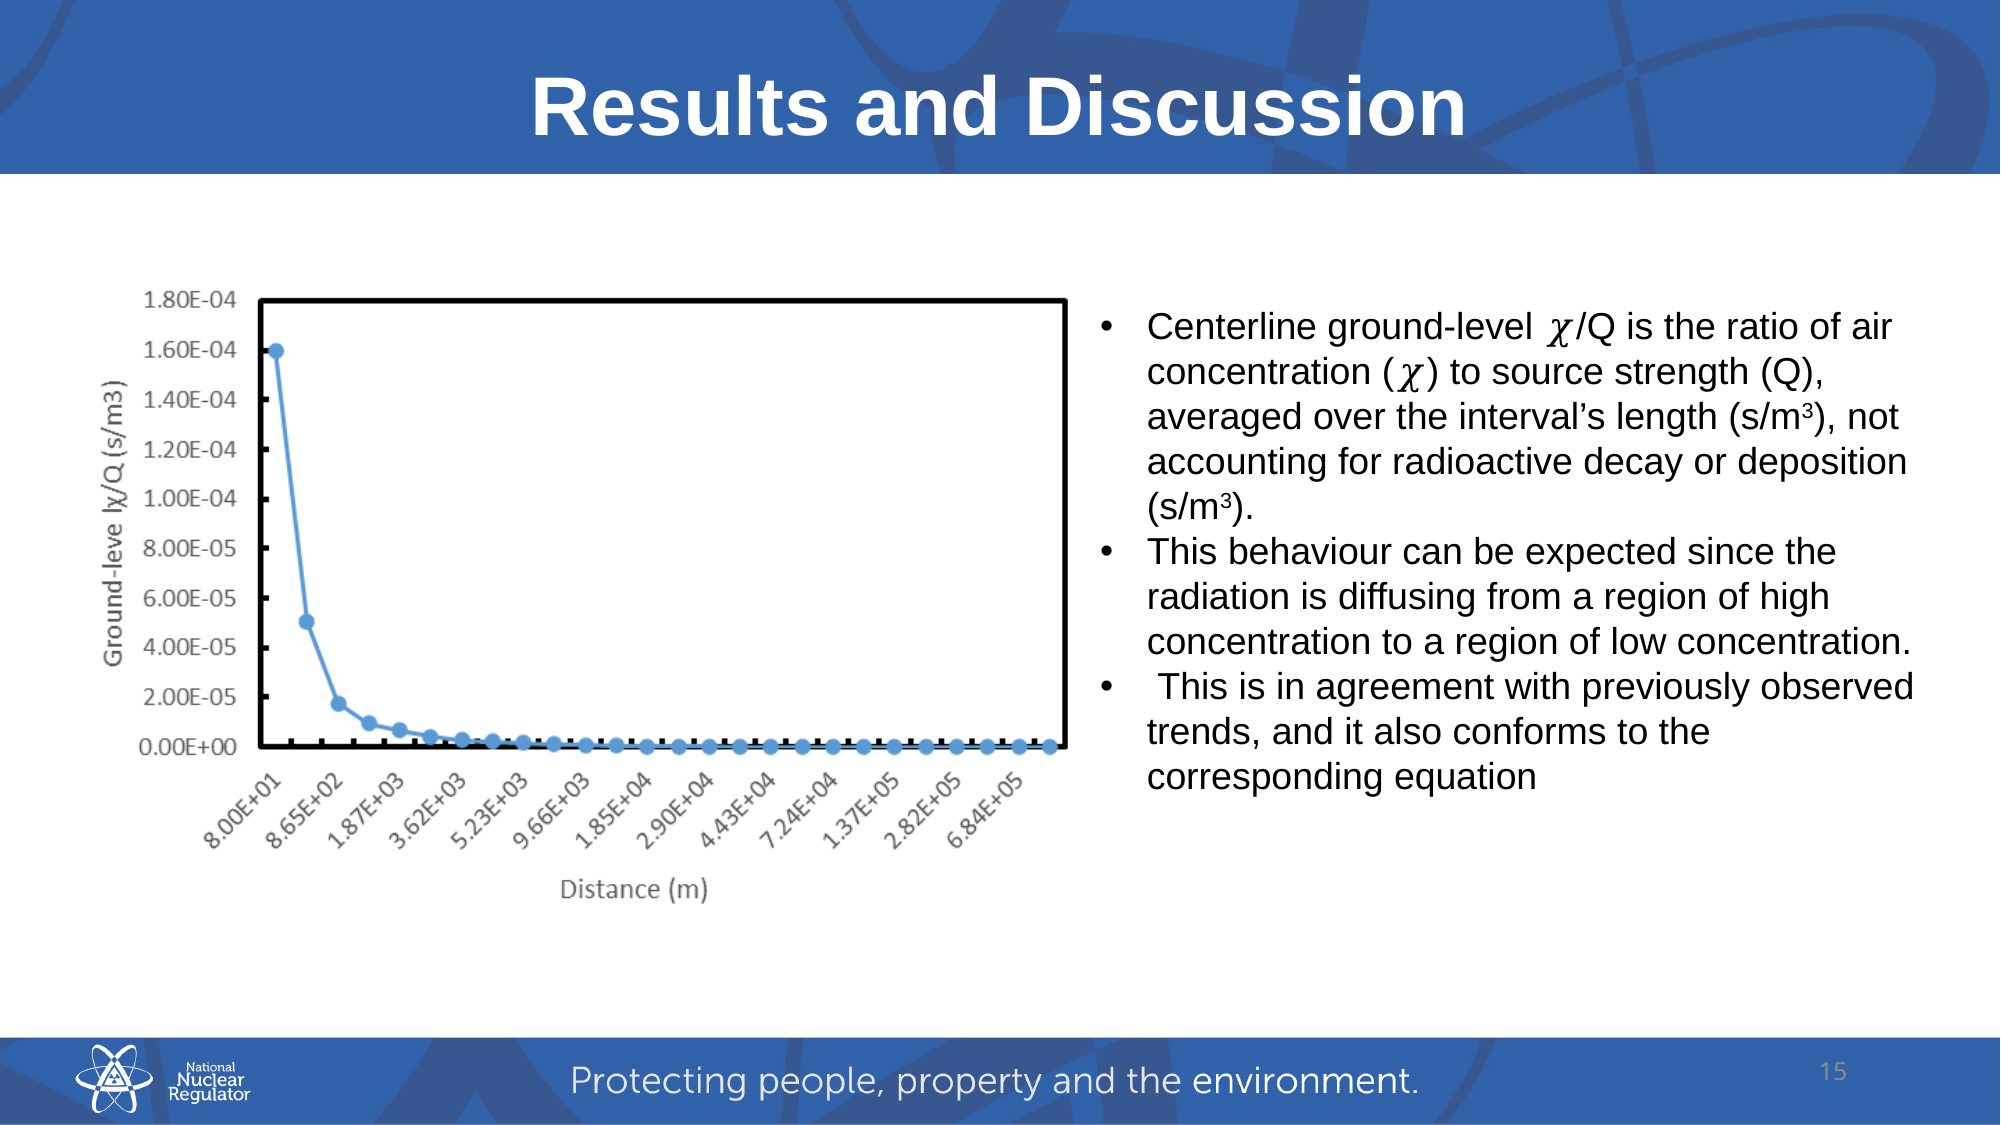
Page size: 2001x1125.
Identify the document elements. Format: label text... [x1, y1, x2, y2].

picture [0, 0, 2000, 1125]
slide_number 15 [1412, 1042, 1863, 1103]
title Results and Discussion [137, 0, 1863, 218]
text_box Centerline ground-level 𝜒/Q is the ratio of air concentration (𝜒) to source strength (Q), averaged over the interval’s length (s/m3), not accounting for radioactive decay or deposition (s/m3). This behaviour can be expected since the radiation is diffusing from a region of high concentration to a region of low concentration. This is in agreement with previously observed trends, and it also conforms to the corresponding equation [1099, 295, 1930, 805]
